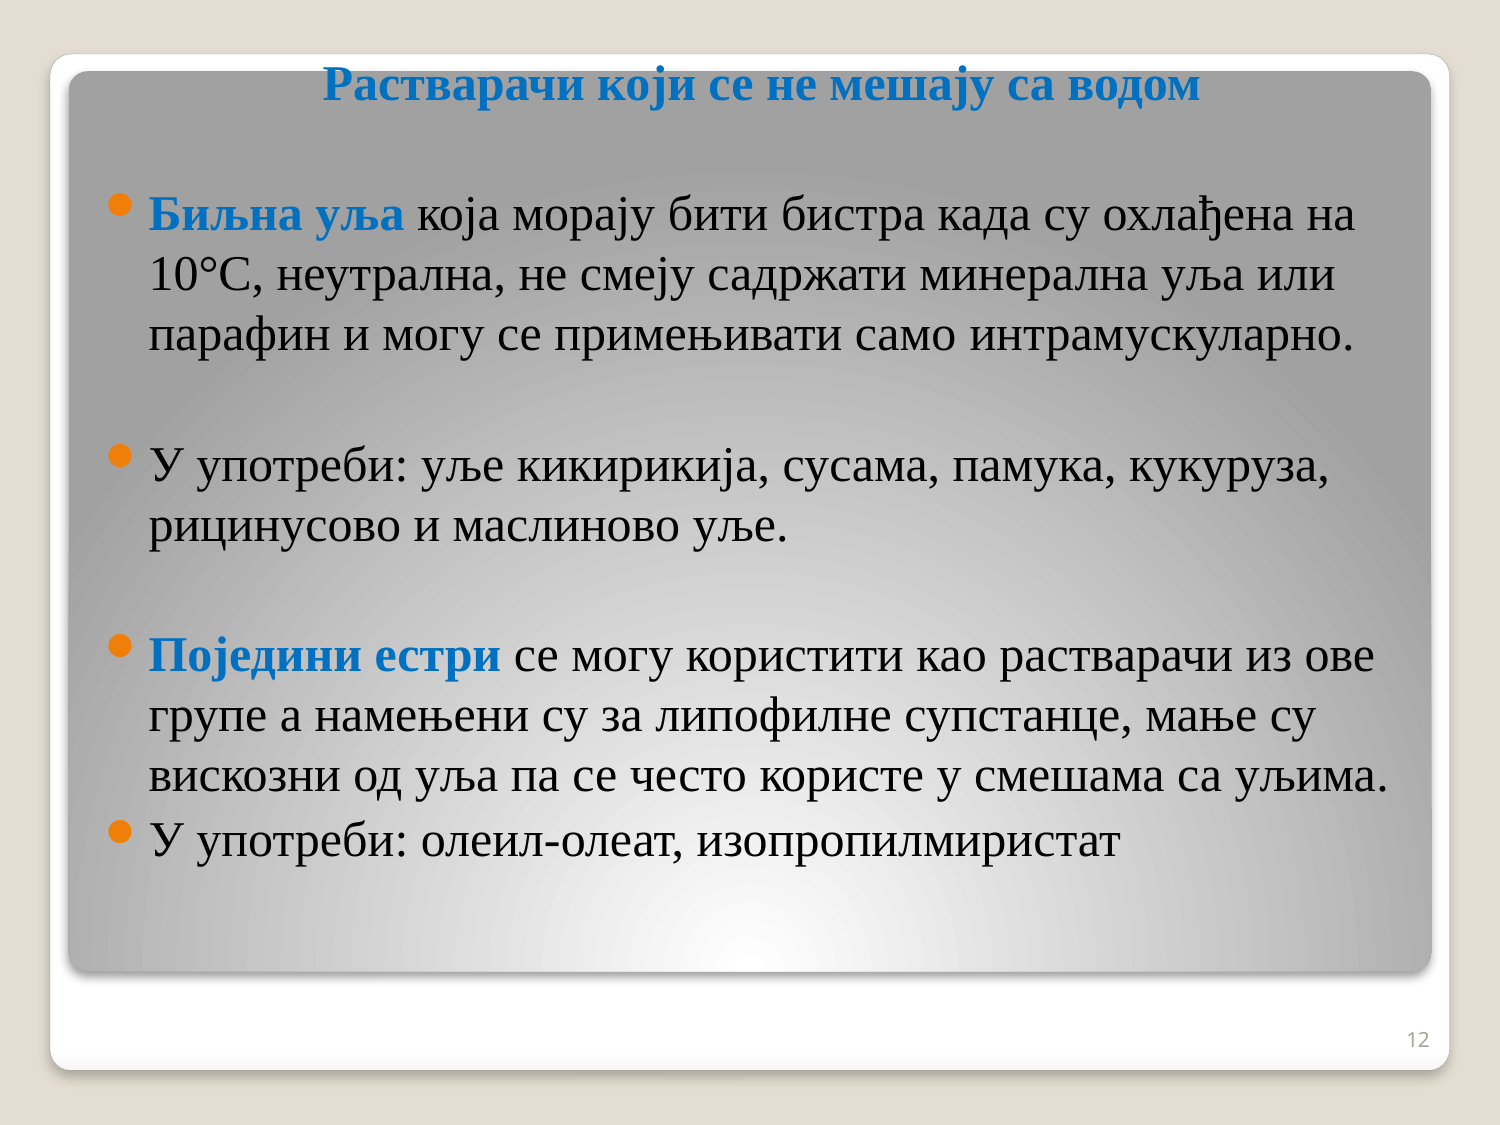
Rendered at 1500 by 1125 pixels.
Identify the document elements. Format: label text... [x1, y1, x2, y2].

list Растварачи који се не мешају са водом Биљна уља која морају бити бистра када су охлађена на 10°C, неутрална, не смеју садржати минерална уља или парафин и могу се примењивати само интрамускуларно. У употреби: уље кикирикија, сусама, памука, кукуруза, рицинусово и маслиново уље. Поједини естри се могу користити као растварачи из ове групе а намењени су за липофилне супстанце, мање су вискозни од уља па се често користе у смешама са уљима. У употреби: олеил-олеат, изопропилмиристат [75, 35, 1434, 1040]
slide_number 12 [1369, 1002, 1445, 1063]
